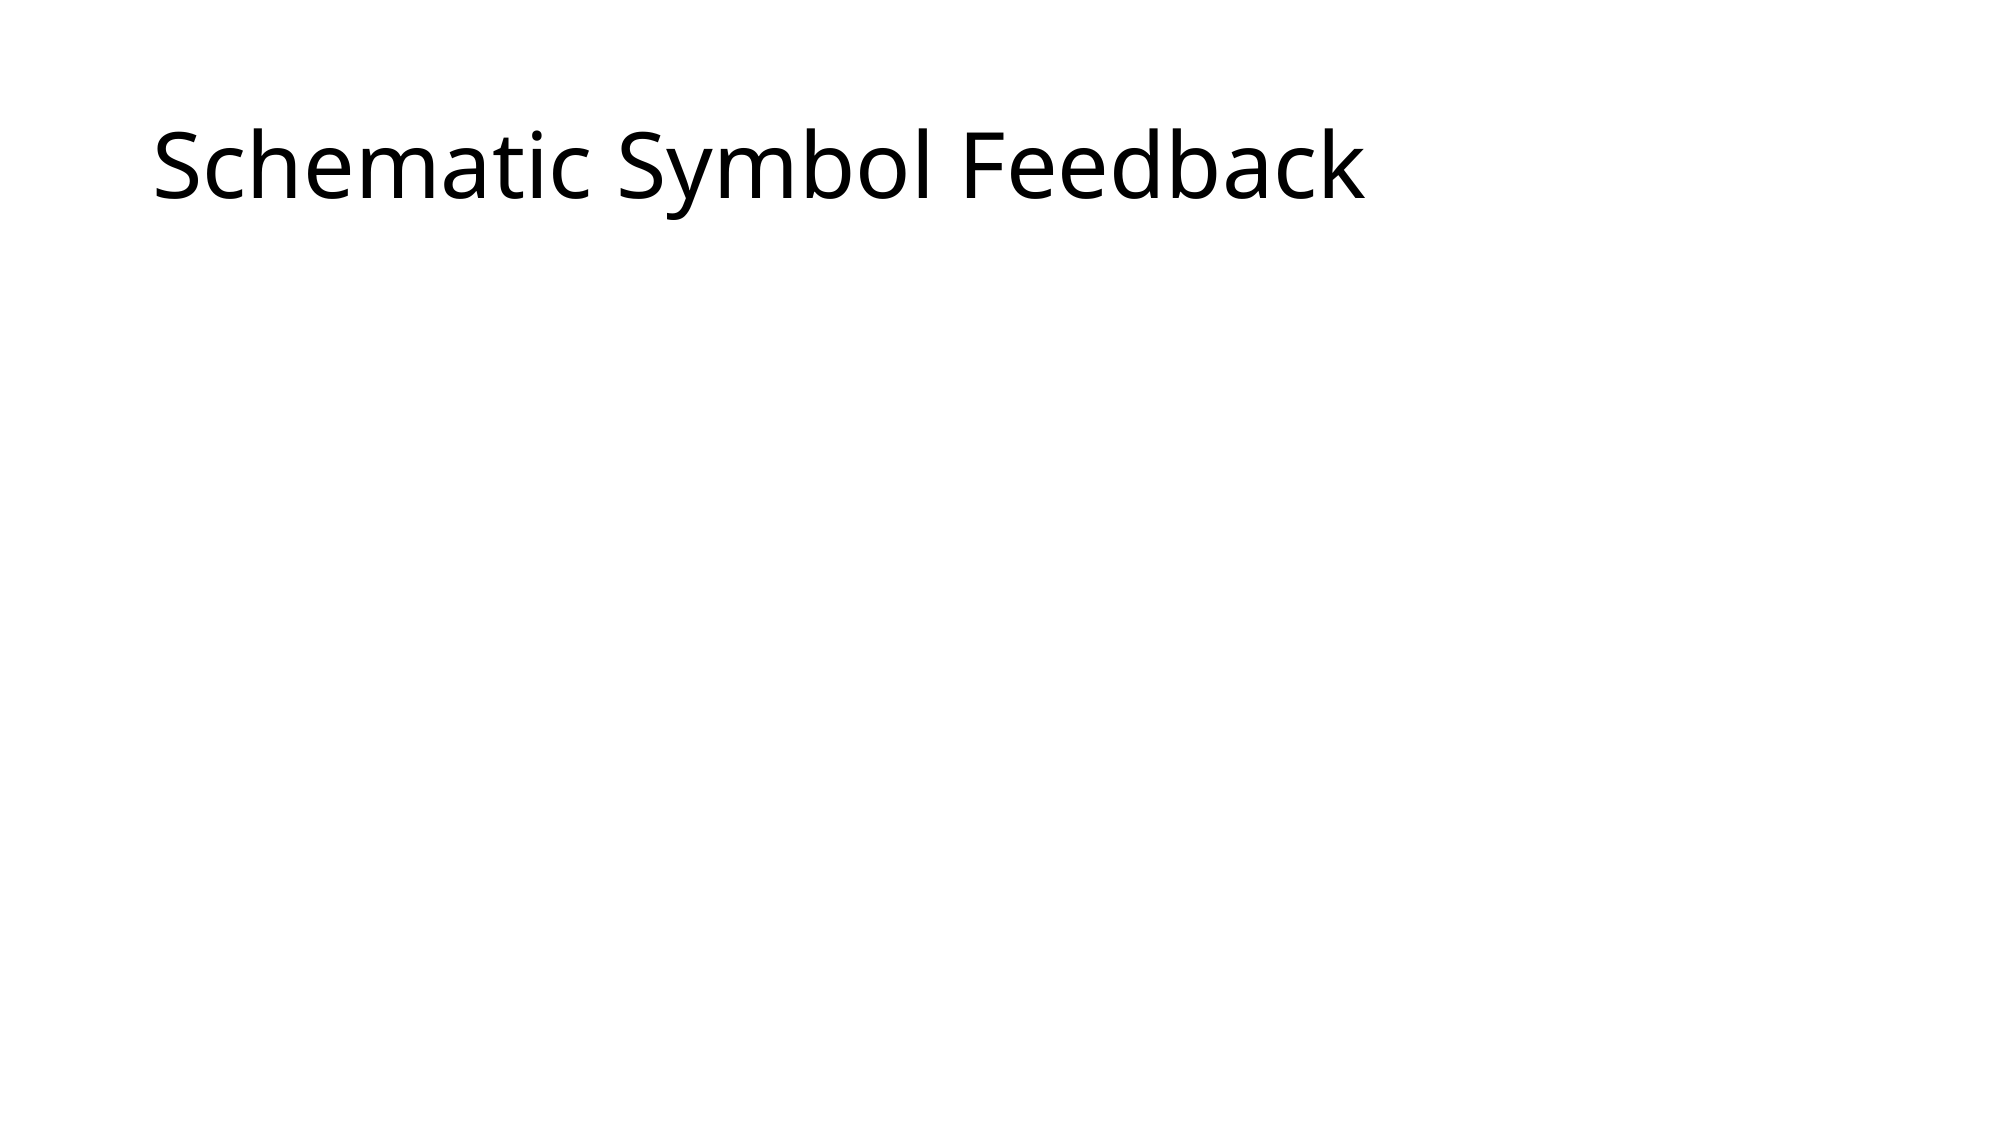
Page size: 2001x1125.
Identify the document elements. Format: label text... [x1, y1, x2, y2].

title Schematic Symbol Feedback [137, 59, 1863, 278]
